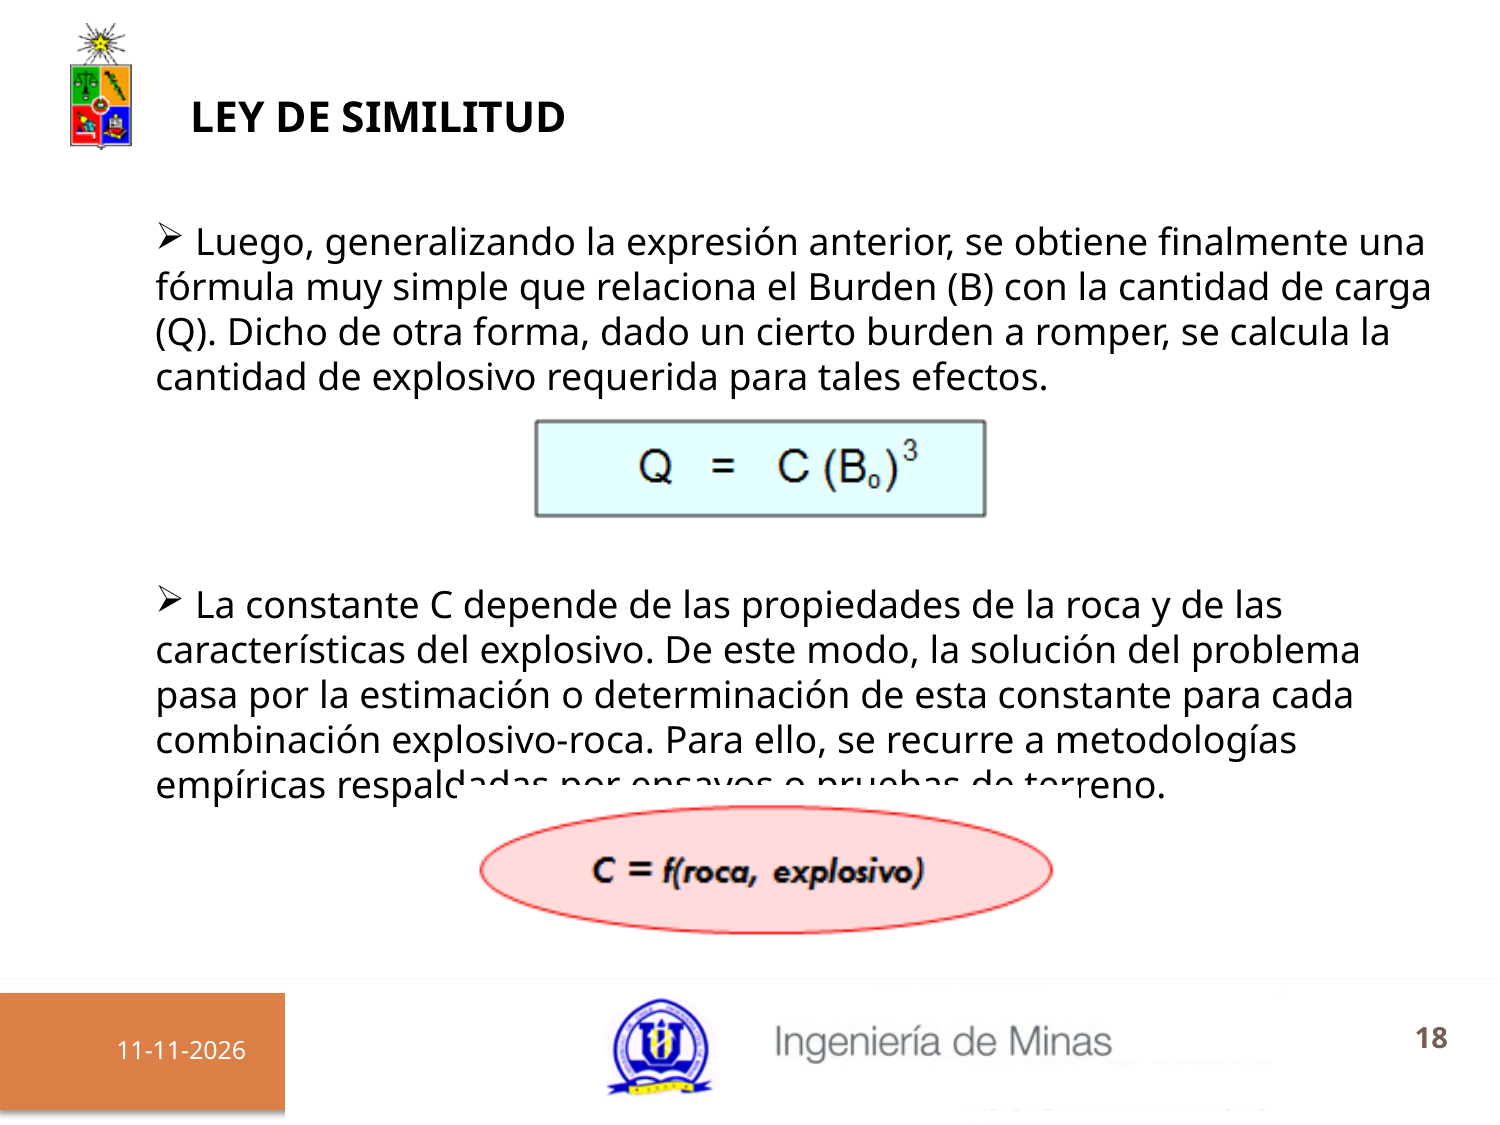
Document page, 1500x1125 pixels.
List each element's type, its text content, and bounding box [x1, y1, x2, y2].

picture [456, 784, 1079, 963]
picture [285, 980, 1500, 1125]
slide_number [12, 995, 279, 1108]
text_box La constante C depende de las propiedades de la roca y de las características del explosivo. De este modo, la solución del problema pasa por la estimación o determinación de esta constante para cada combinación explosivo-roca. Para ello, se recurre a metodologías empíricas respaldadas por ensayos o pruebas de terreno. [140, 574, 1465, 814]
picture [526, 409, 995, 528]
text_box LEY DE SIMILITUD [175, 81, 1266, 148]
picture [69, 23, 132, 151]
text_box Luego, generalizando la expresión anterior, se obtiene finalmente una fórmula muy simple que relaciona el Burden (B) con la cantidad de carga (Q). Dicho de otra forma, dado un cierto burden a romper, se calcula la cantidad de explosivo requerida para tales efectos. [140, 210, 1465, 406]
